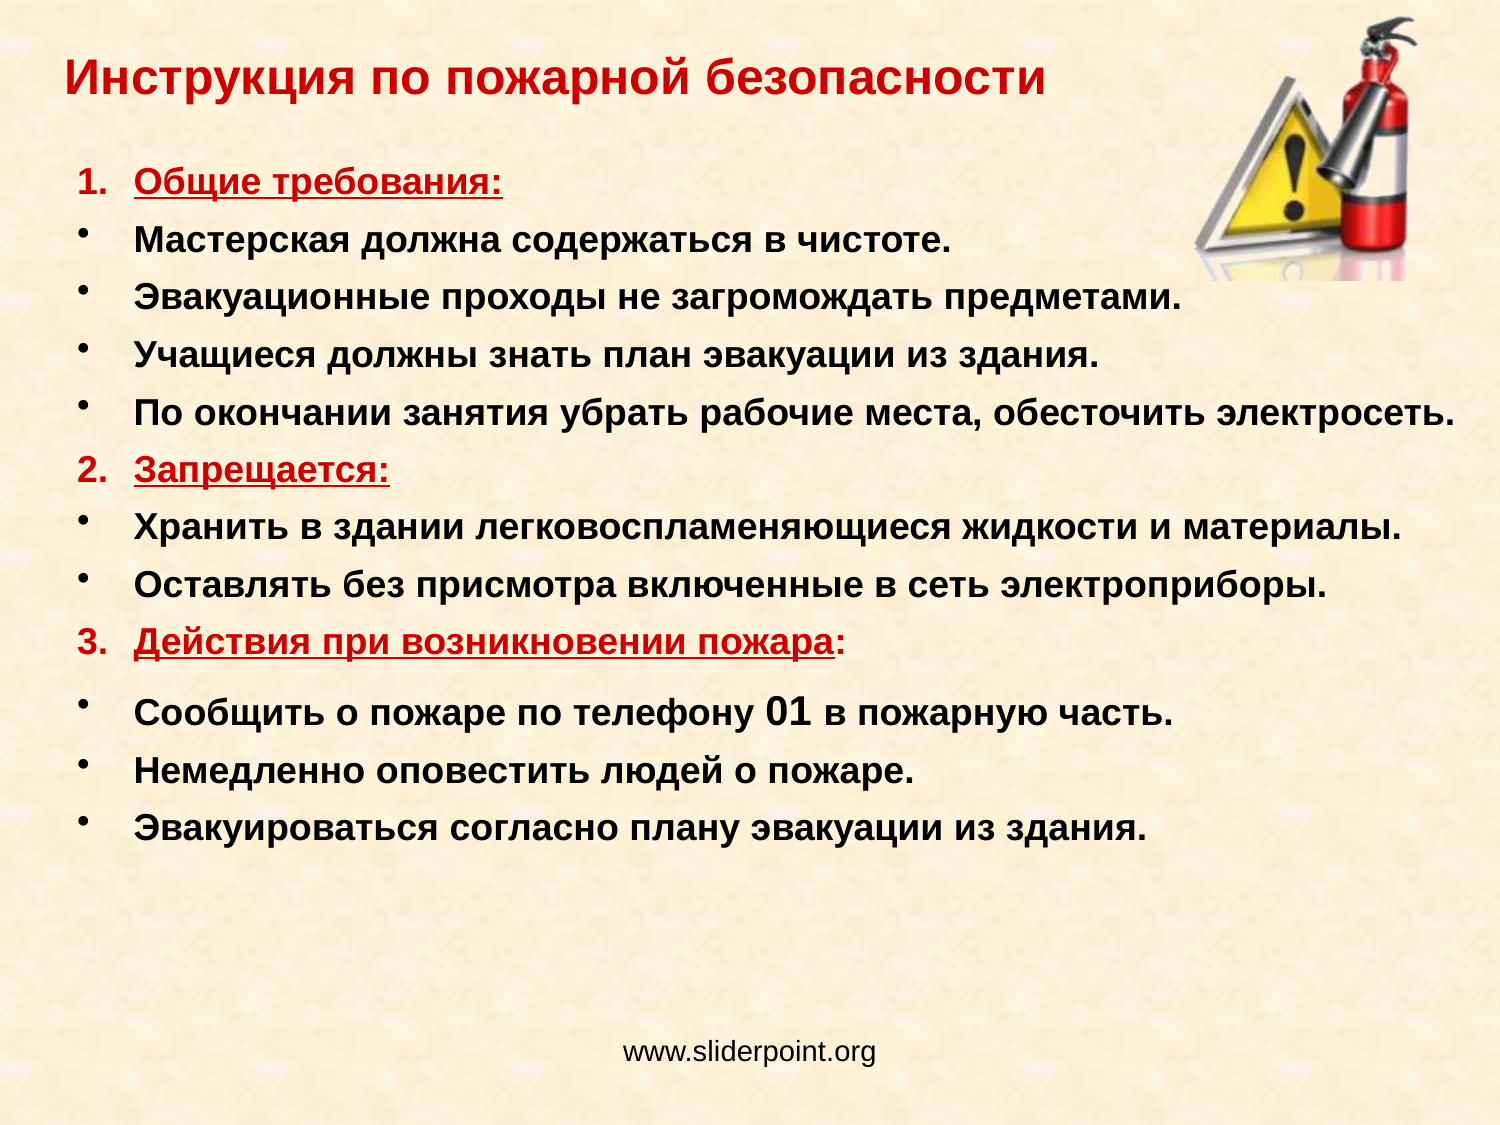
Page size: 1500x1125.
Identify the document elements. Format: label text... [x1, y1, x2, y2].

text_box Инструкция по пожарной безопасности [49, 37, 1100, 113]
footer www.sliderpoint.org [512, 1024, 988, 1103]
picture [0, 0, 1500, 1125]
text_box Общие требования: Мастерская должна содержаться в чистоте. Эвакуационные проходы не загромождать предметами. Учащиеся должны знать план эвакуации из здания. По окончании занятия убрать рабочие места, обесточить электросеть. Запрещается: Хранить в здании легковоспламеняющиеся жидкости и материалы. Оставлять без присмотра включенные в сеть электроприборы. Действия при возникновении пожара: Сообщить о пожаре по телефону 01 в пожарную часть. Немедленно оповестить людей о пожаре. Эвакуироваться согласно плану эвакуации из здания. [62, 149, 1475, 856]
